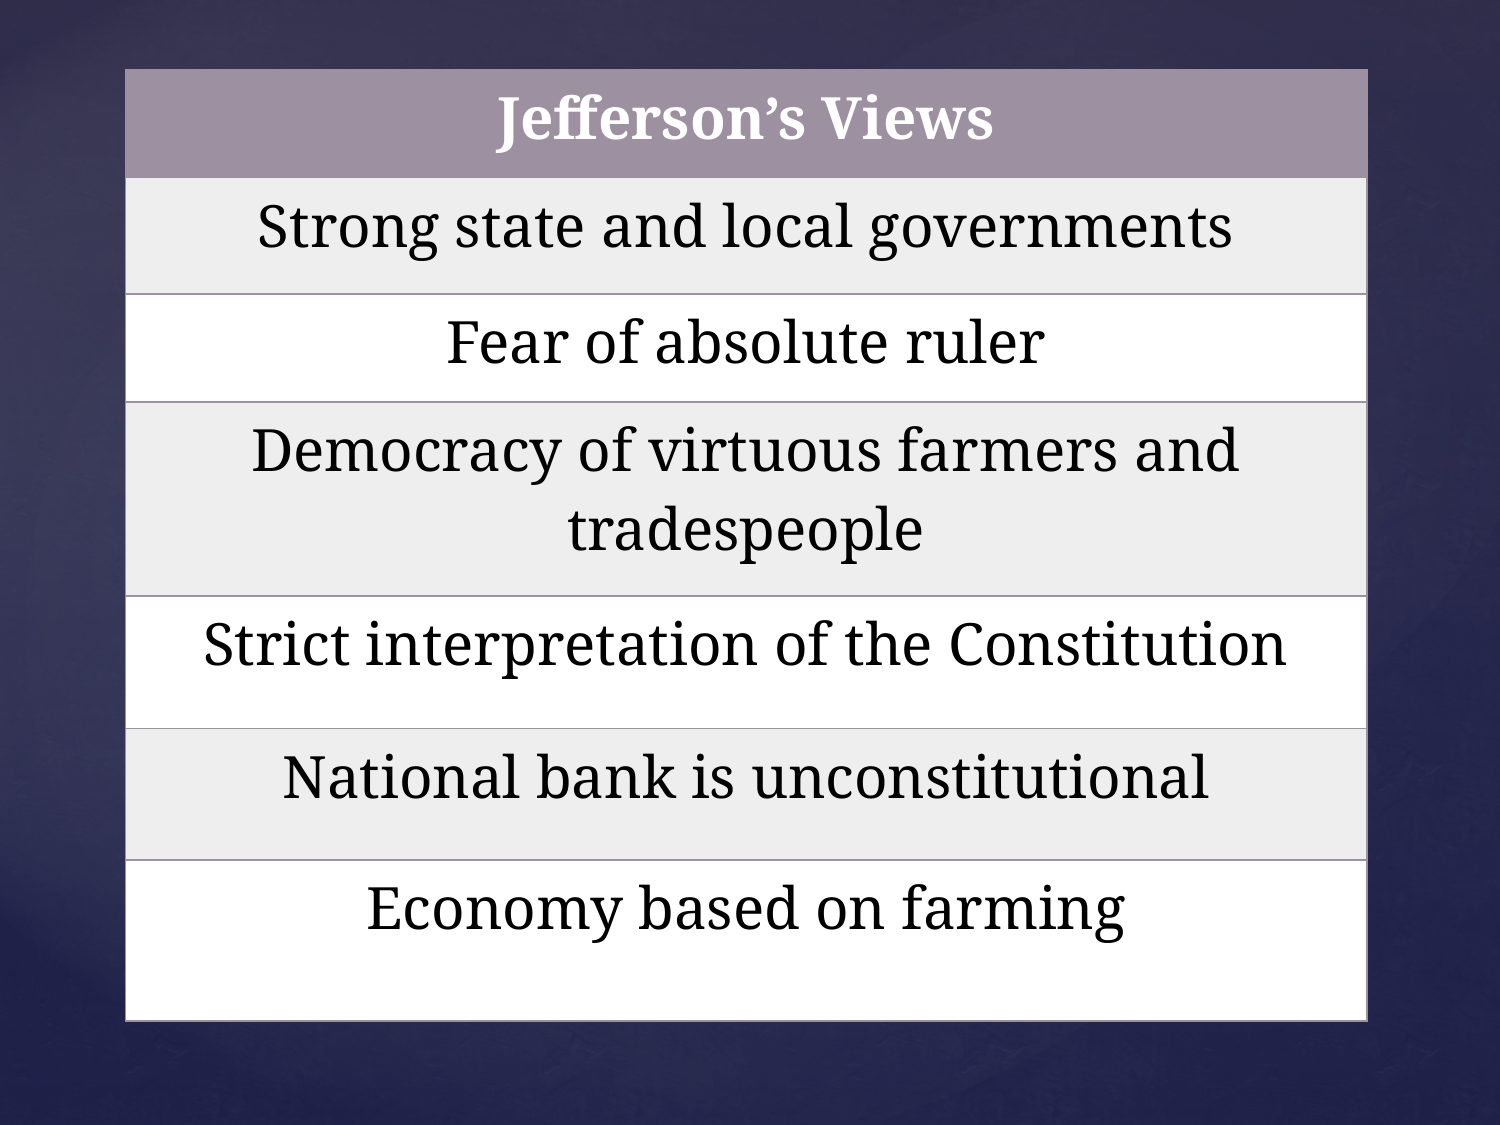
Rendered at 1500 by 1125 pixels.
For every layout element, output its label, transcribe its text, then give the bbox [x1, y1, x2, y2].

table_cell Democracy of virtuous farmers and tradespeople [126, 403, 1366, 595]
table_cell National bank is unconstitutional [126, 729, 1366, 859]
table_cell Economy based on farming [126, 861, 1366, 1020]
table_cell Strong state and local governments [126, 178, 1366, 293]
table_cell Fear of absolute ruler [126, 295, 1366, 401]
table_header Jefferson’s Views [126, 71, 1366, 177]
table_cell Strict interpretation of the Constitution [126, 597, 1366, 728]
